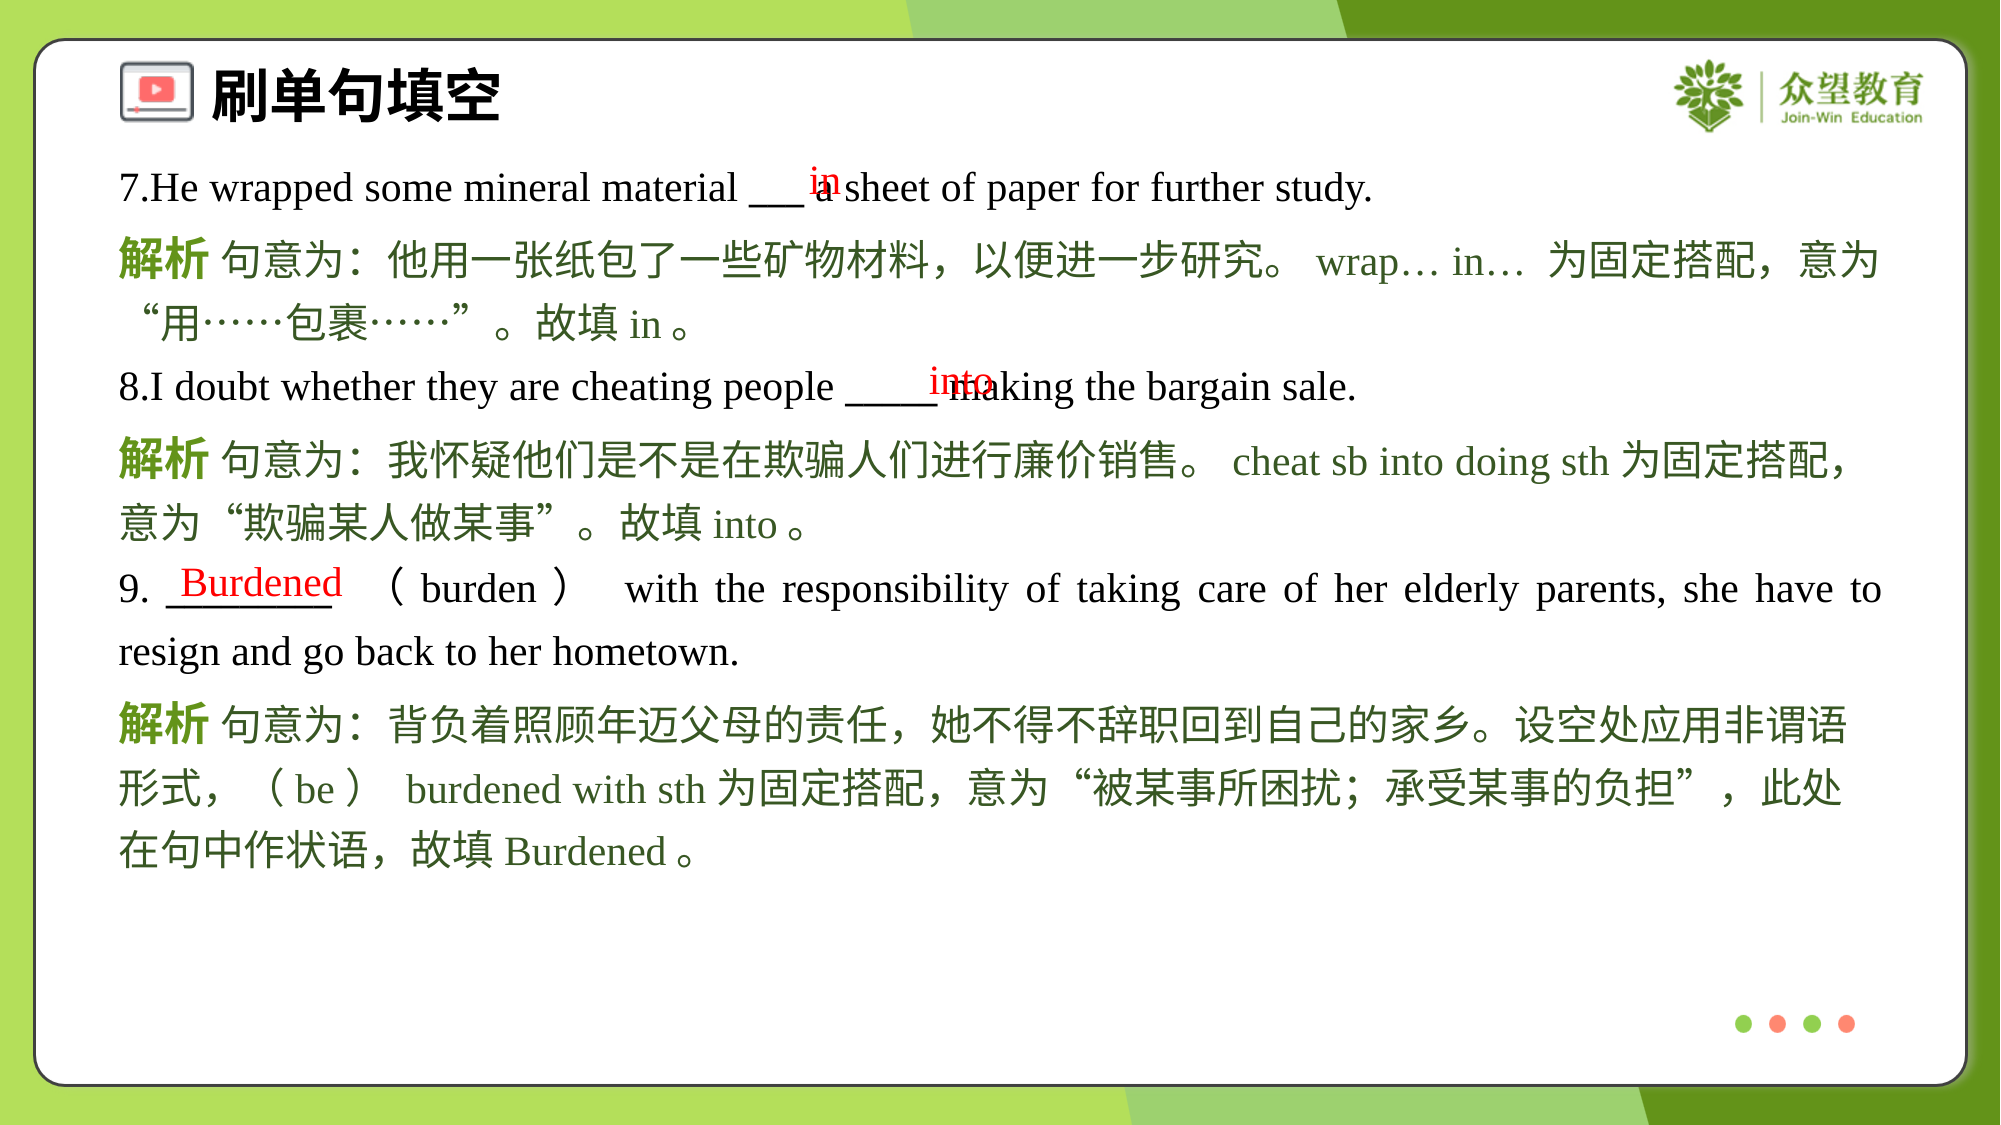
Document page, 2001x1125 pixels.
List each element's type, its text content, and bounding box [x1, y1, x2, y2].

text_box Burdened [176, 542, 348, 600]
text_box 解析 句意为：他用一张纸包了一些矿物材料，以便进一步研究。wrap… in… 为固定搭配，意为“用……包裹……”。故填in。 [118, 215, 1883, 342]
text_box in [804, 140, 847, 199]
text_box 解析 句意为：我怀疑他们是不是在欺骗人们进行廉价销售。cheat sb into doing sth为固定搭配，意为“欺骗某人做某事”。故填into。 [118, 415, 1883, 543]
picture [0, 0, 2000, 1125]
text_box 8.I doubt whether they are cheating people _____ making the bargain sale. [118, 346, 1883, 404]
text_box 9. _________ （burden） with the responsibility of taking care of her elderly parents, she have to resign and go back to her hometown. [118, 548, 1883, 669]
text_box 解析 句意为：背负着照顾年迈父母的责任，她不得不辞职回到自己的家乡。设空处应用非谓语形式，（be） burdened with sth为固定搭配，意为“被某事所困扰；承受某事的负担”，此处在句中作状语，故填Burdened。 [118, 680, 1883, 870]
text_box 7.He wrapped some mineral material ___ a sheet of paper for further study. [118, 146, 1883, 204]
text_box into [924, 339, 999, 398]
